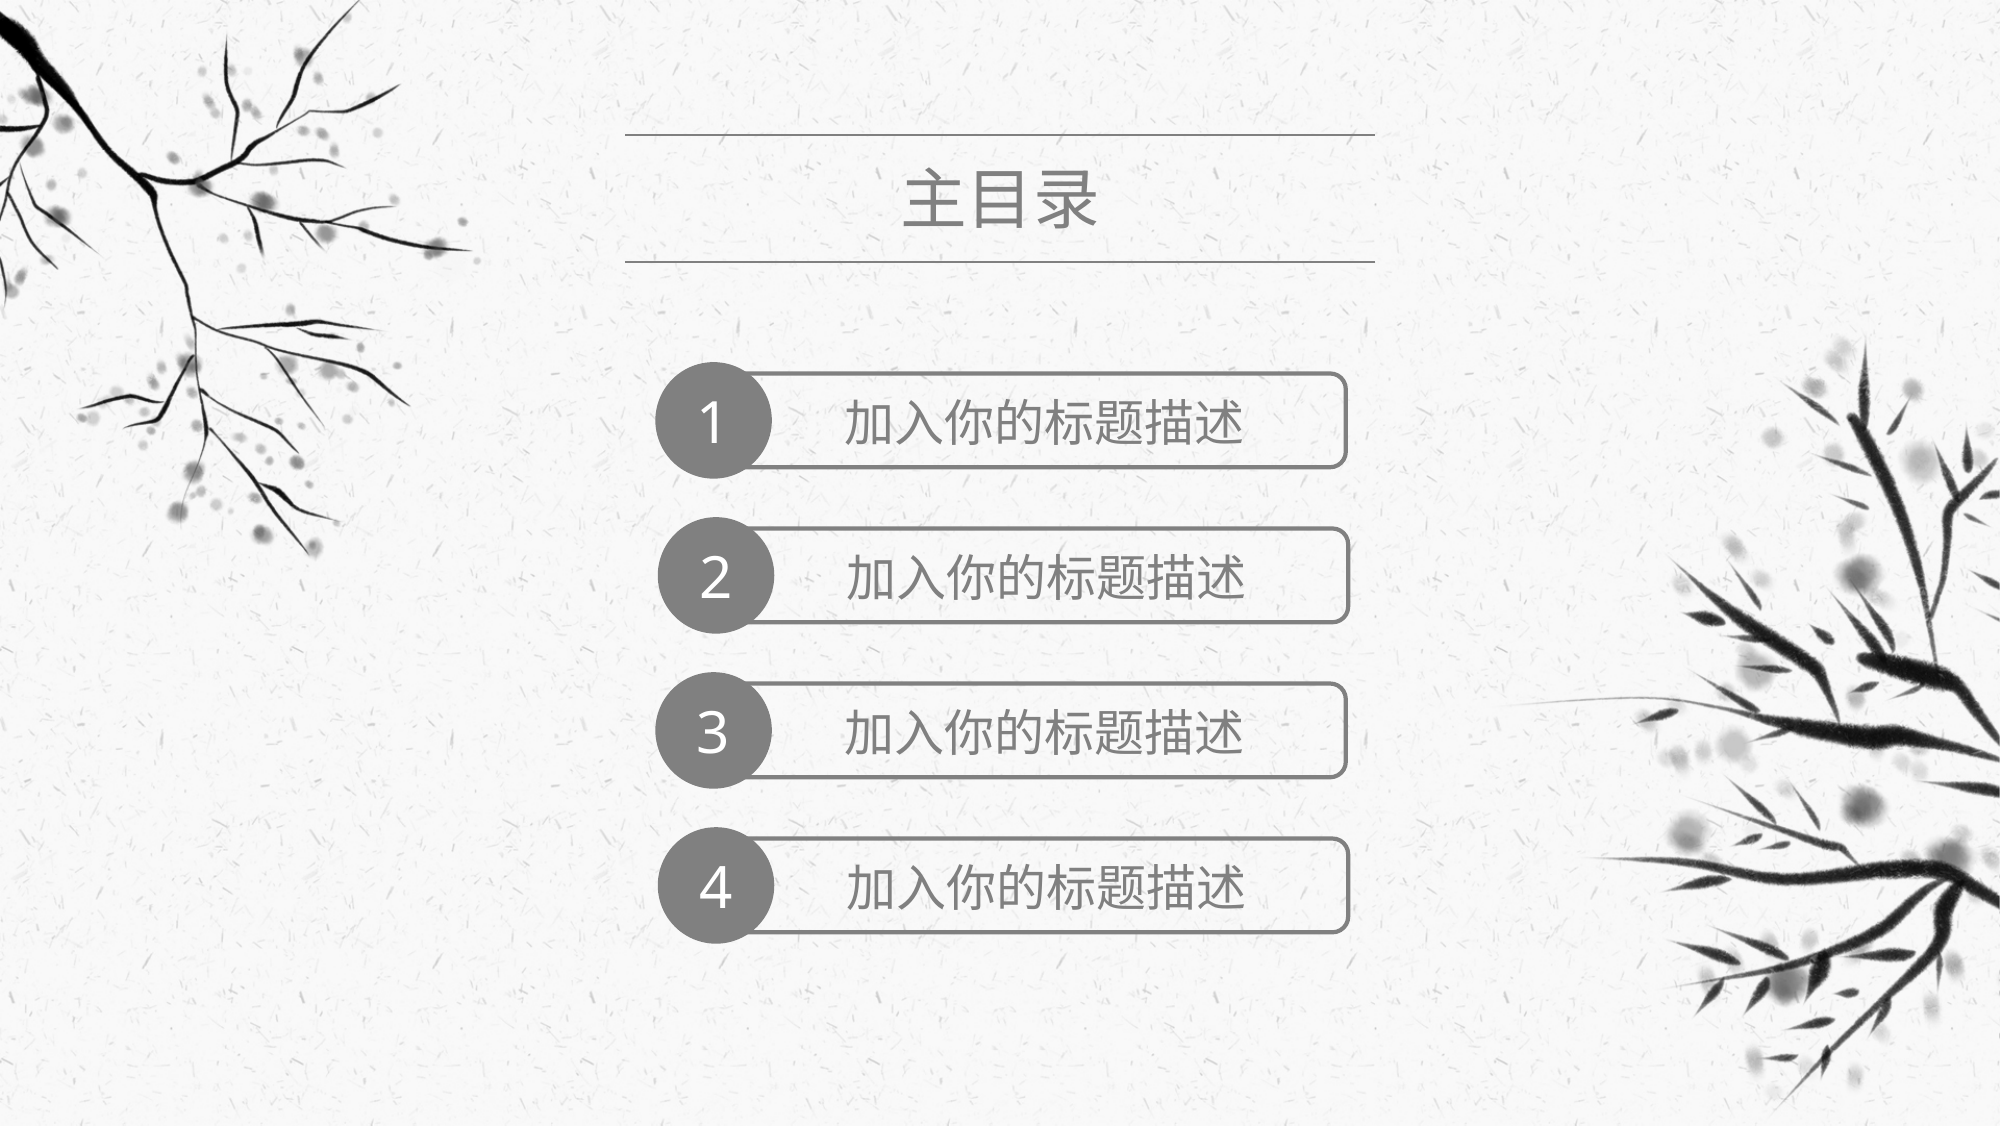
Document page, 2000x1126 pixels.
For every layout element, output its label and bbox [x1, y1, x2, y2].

text_box [655, 671, 1346, 789]
text_box [625, 134, 1376, 263]
picture [0, 0, 2000, 1126]
text_box [657, 826, 1349, 944]
text_box [657, 516, 1349, 634]
text_box [655, 361, 1346, 479]
